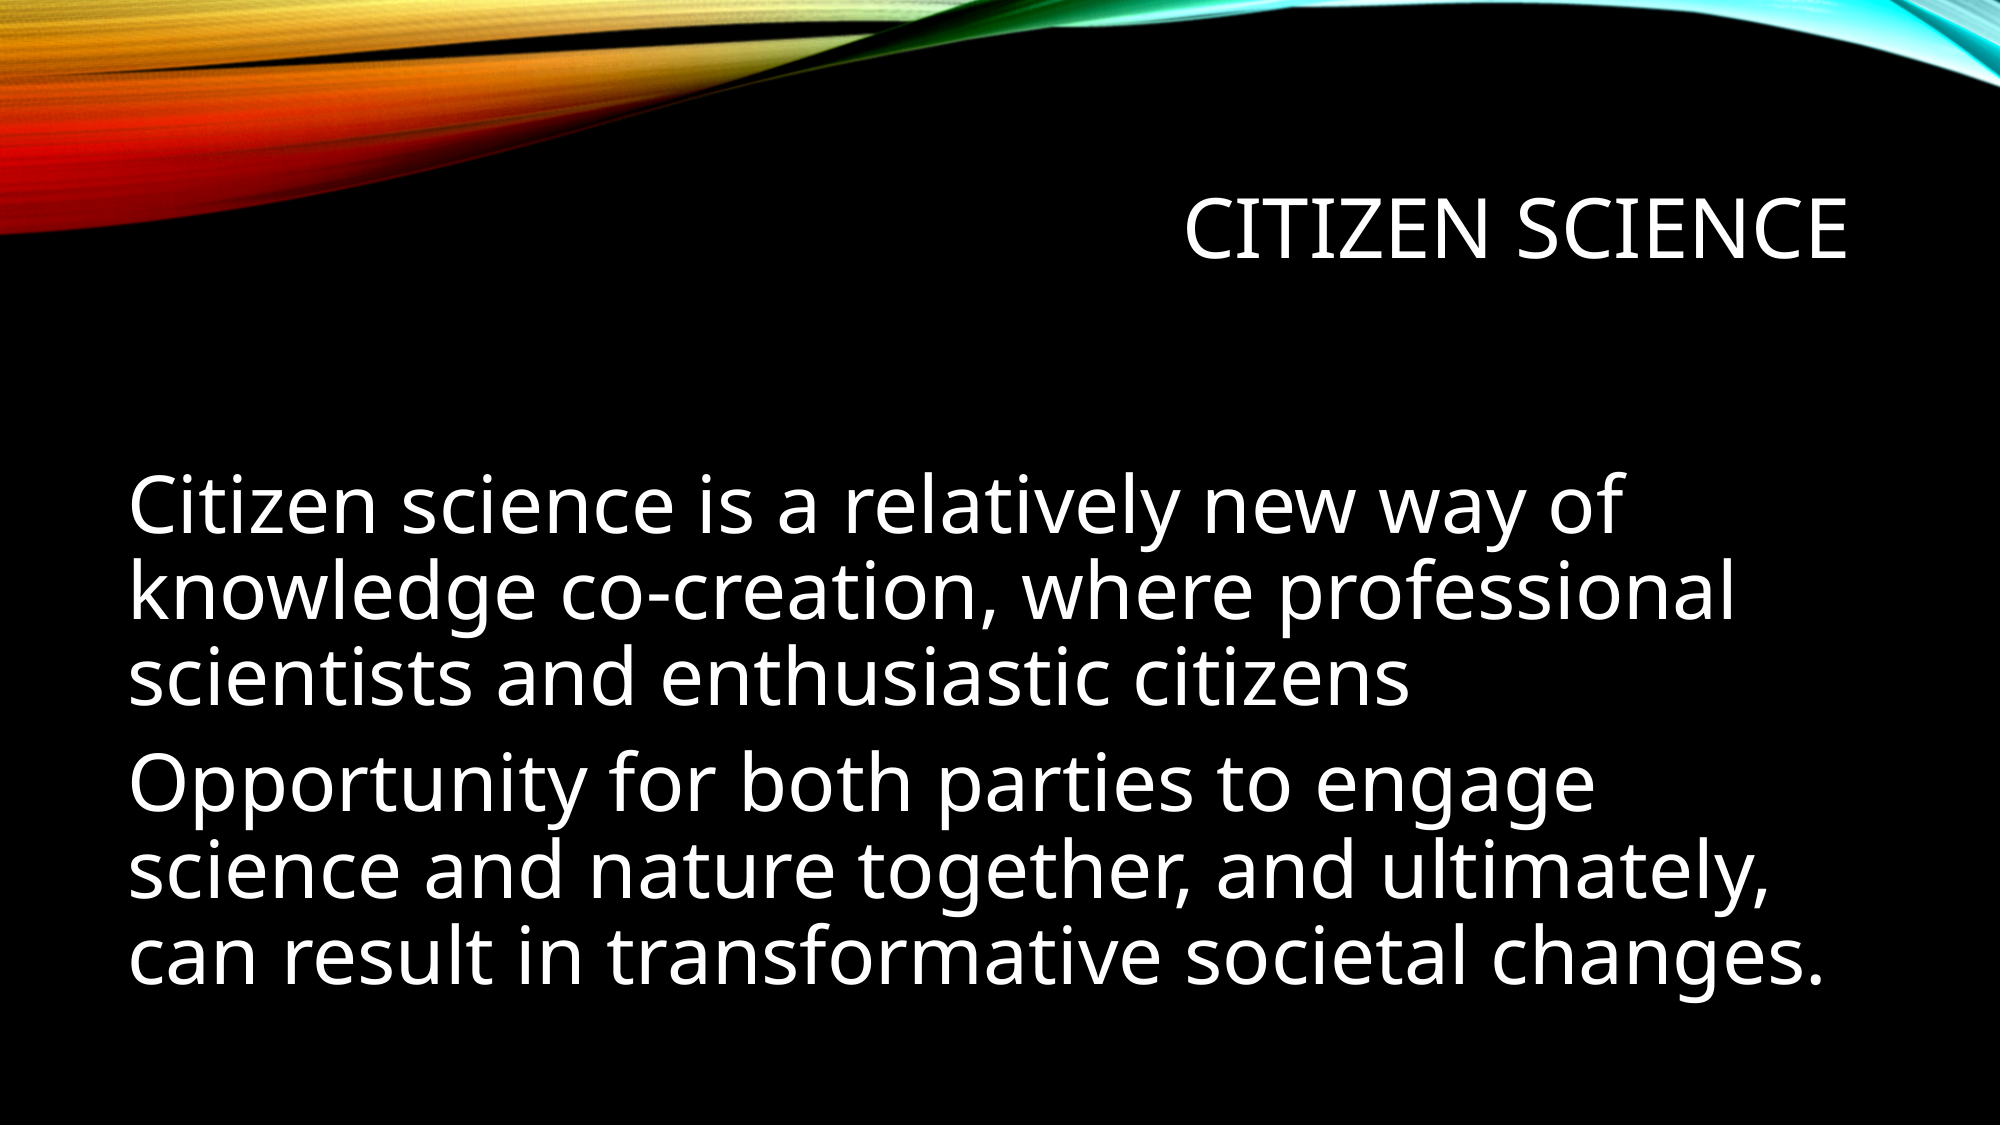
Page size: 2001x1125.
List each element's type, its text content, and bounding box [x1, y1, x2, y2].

picture [0, 0, 2000, 237]
list Citizen science is a relatively new way of knowledge co-creation, where professional scientists and enthusiastic citizens Opportunity for both parties to engage science and nature together, and ultimately, can result in transformative societal changes. [112, 360, 1888, 1021]
title CITIZEN SCIENCE [474, 125, 1888, 338]
